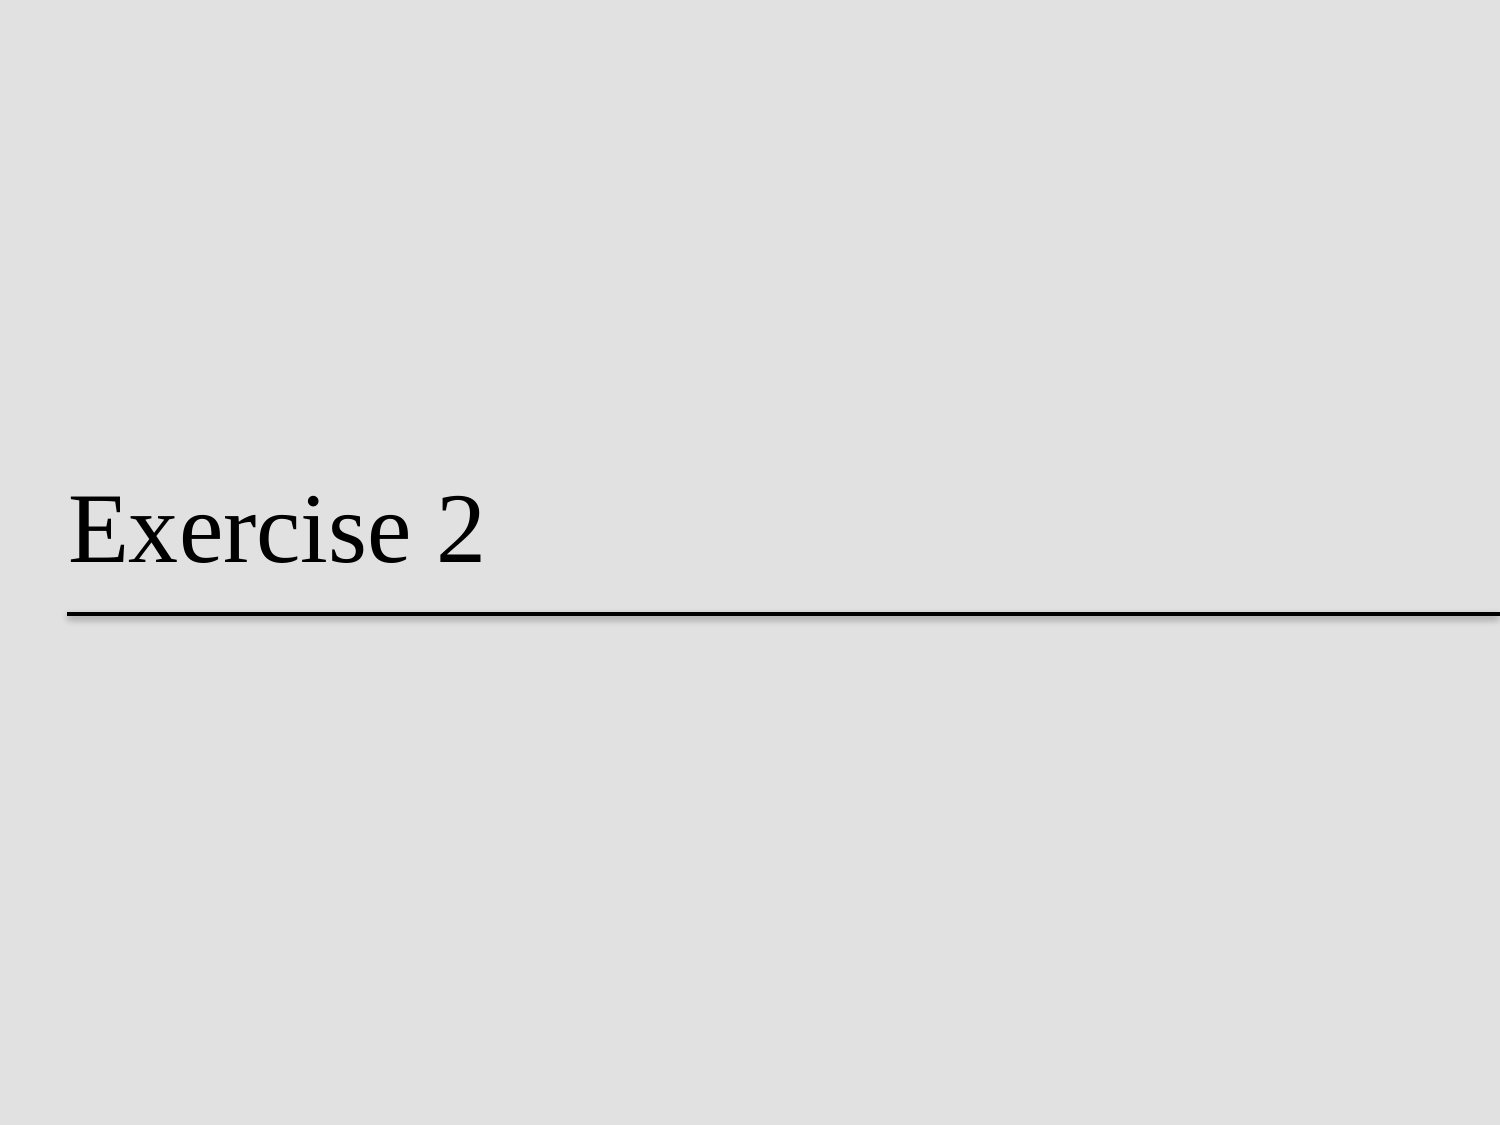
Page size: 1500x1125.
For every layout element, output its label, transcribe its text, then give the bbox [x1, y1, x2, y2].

text_box Exercise 2 [53, 390, 1448, 679]
